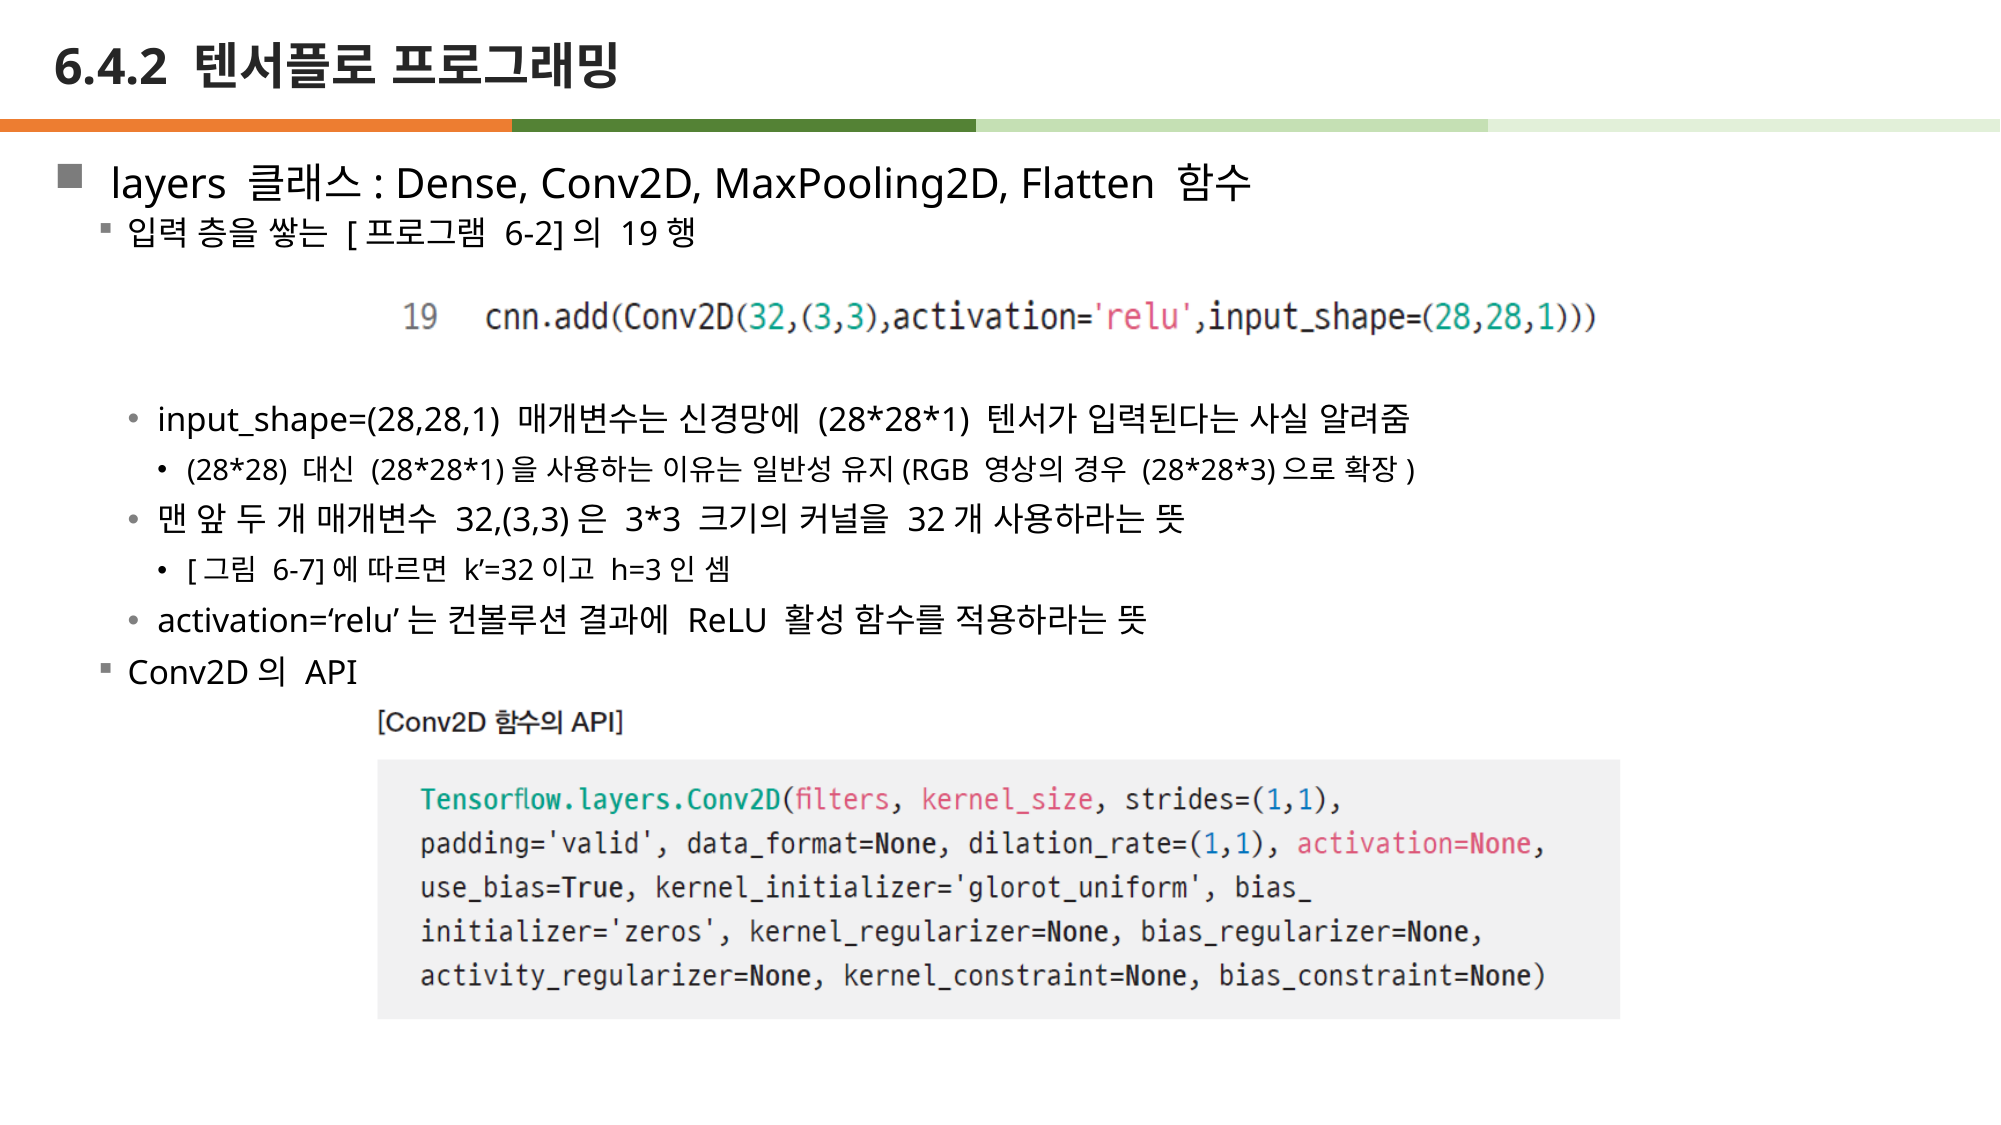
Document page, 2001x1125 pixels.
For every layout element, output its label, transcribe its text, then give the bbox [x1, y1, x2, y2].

list layers 클래스: Dense, Conv2D, MaxPooling2D, Flatten 함수 입력 층을 쌓는 [프로그램 6-2]의 19행 input_shape=(28,28,1) 매개변수는 신경망에 (28*28*1) 텐서가 입력된다는 사실 알려줌 (28*28) 대신 (28*28*1)을 사용하는 이유는 일반성 유지(RGB 영상의 경우 (28*28*3)으로 확장) 맨 앞 두 개 매개변수 32,(3,3)은 3*3 크기의 커널을 32개 사용하라는 뜻 [그림 6-7]에 따르면 k’=32이고 h=3인 셈 activation=‘relu’는 컨볼루션 결과에 ReLU 활성 함수를 적용하라는 뜻 Conv2D의 API [39, 149, 1961, 1083]
picture [397, 290, 1603, 344]
title 6.4.2 텐서플로 프로그래밍 [39, 23, 1693, 114]
picture [373, 704, 1626, 1025]
